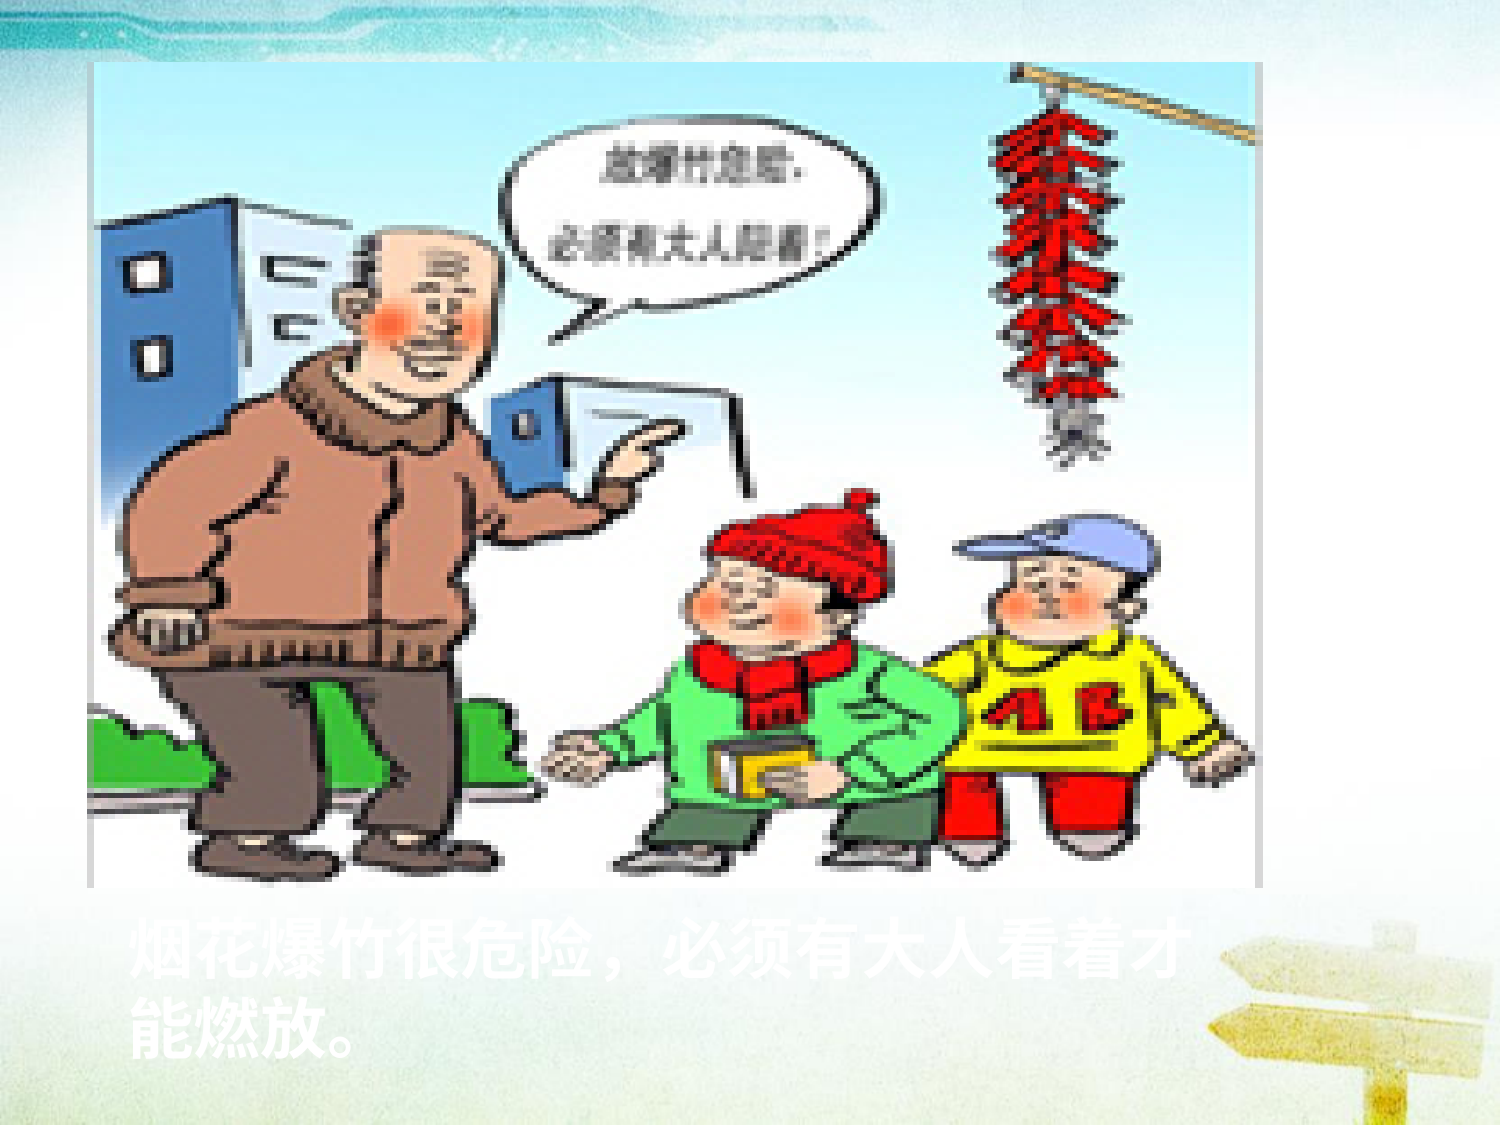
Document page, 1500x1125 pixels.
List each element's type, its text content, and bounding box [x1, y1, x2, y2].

text_box 烟花爆竹很危险，必须有大人看着才能燃放。 [112, 899, 1263, 1075]
picture [0, 0, 1500, 1125]
